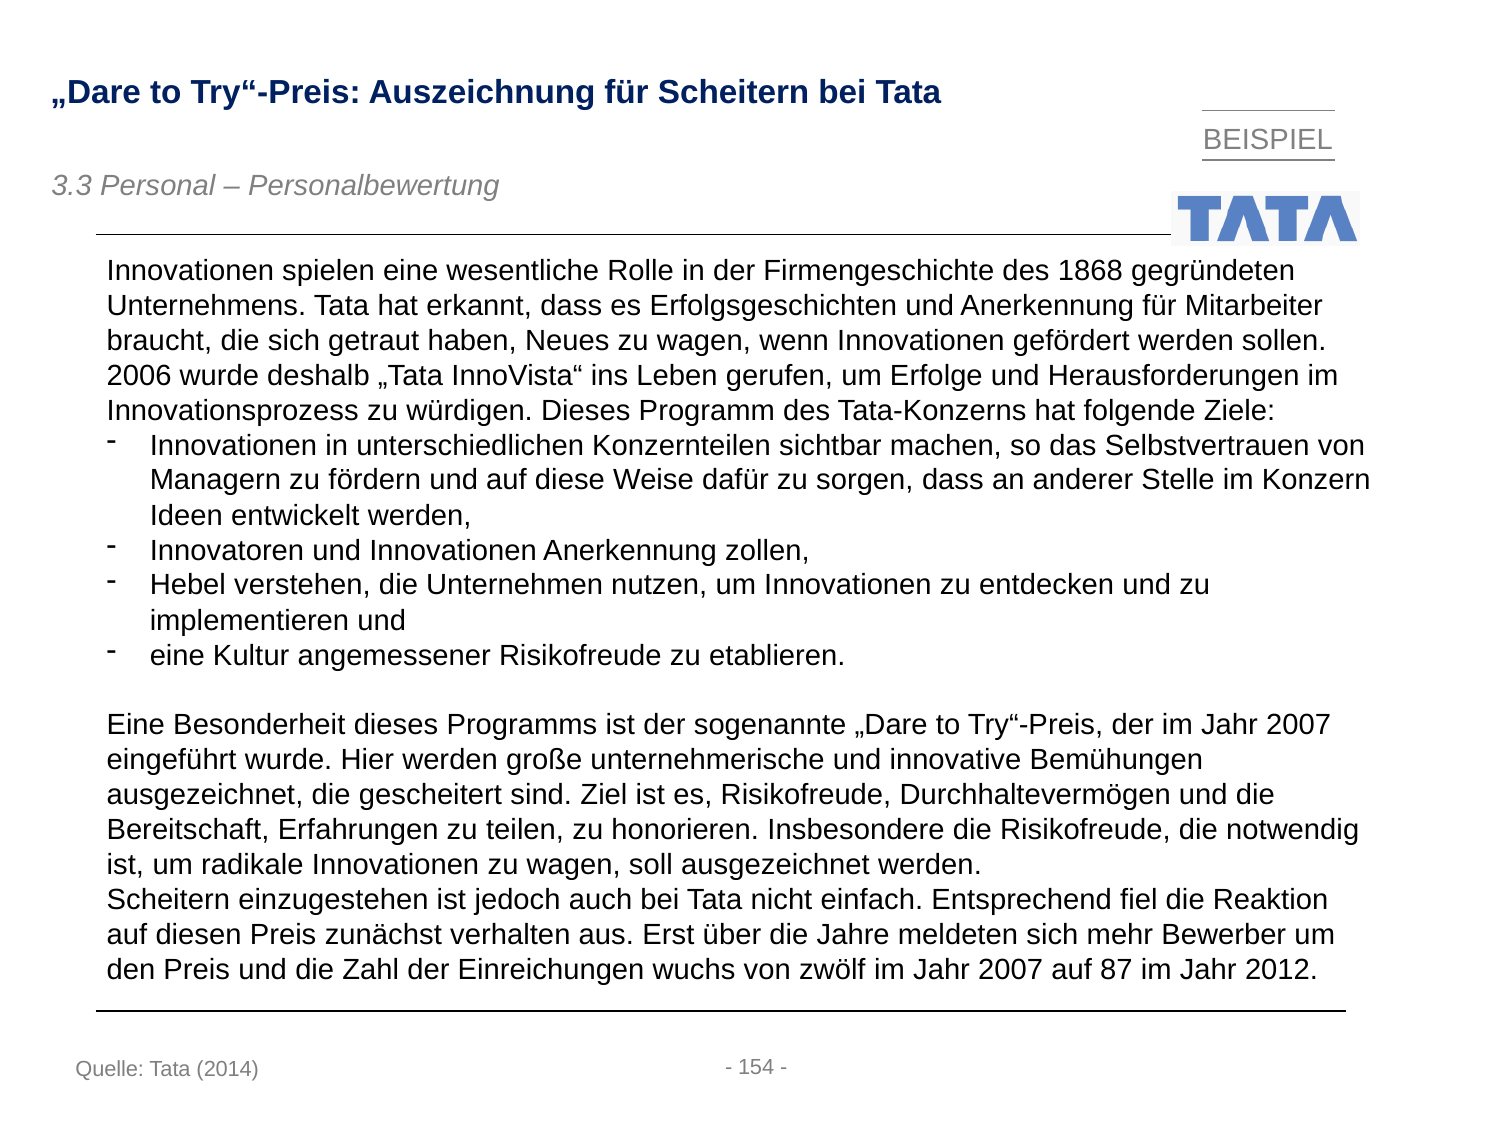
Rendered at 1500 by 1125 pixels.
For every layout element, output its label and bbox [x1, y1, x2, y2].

picture [1171, 190, 1360, 247]
text_box [91, 243, 1390, 993]
text_box [36, 159, 516, 209]
slide_number [599, 1045, 913, 1093]
text_box [60, 1046, 281, 1088]
text_box [35, 63, 1433, 163]
